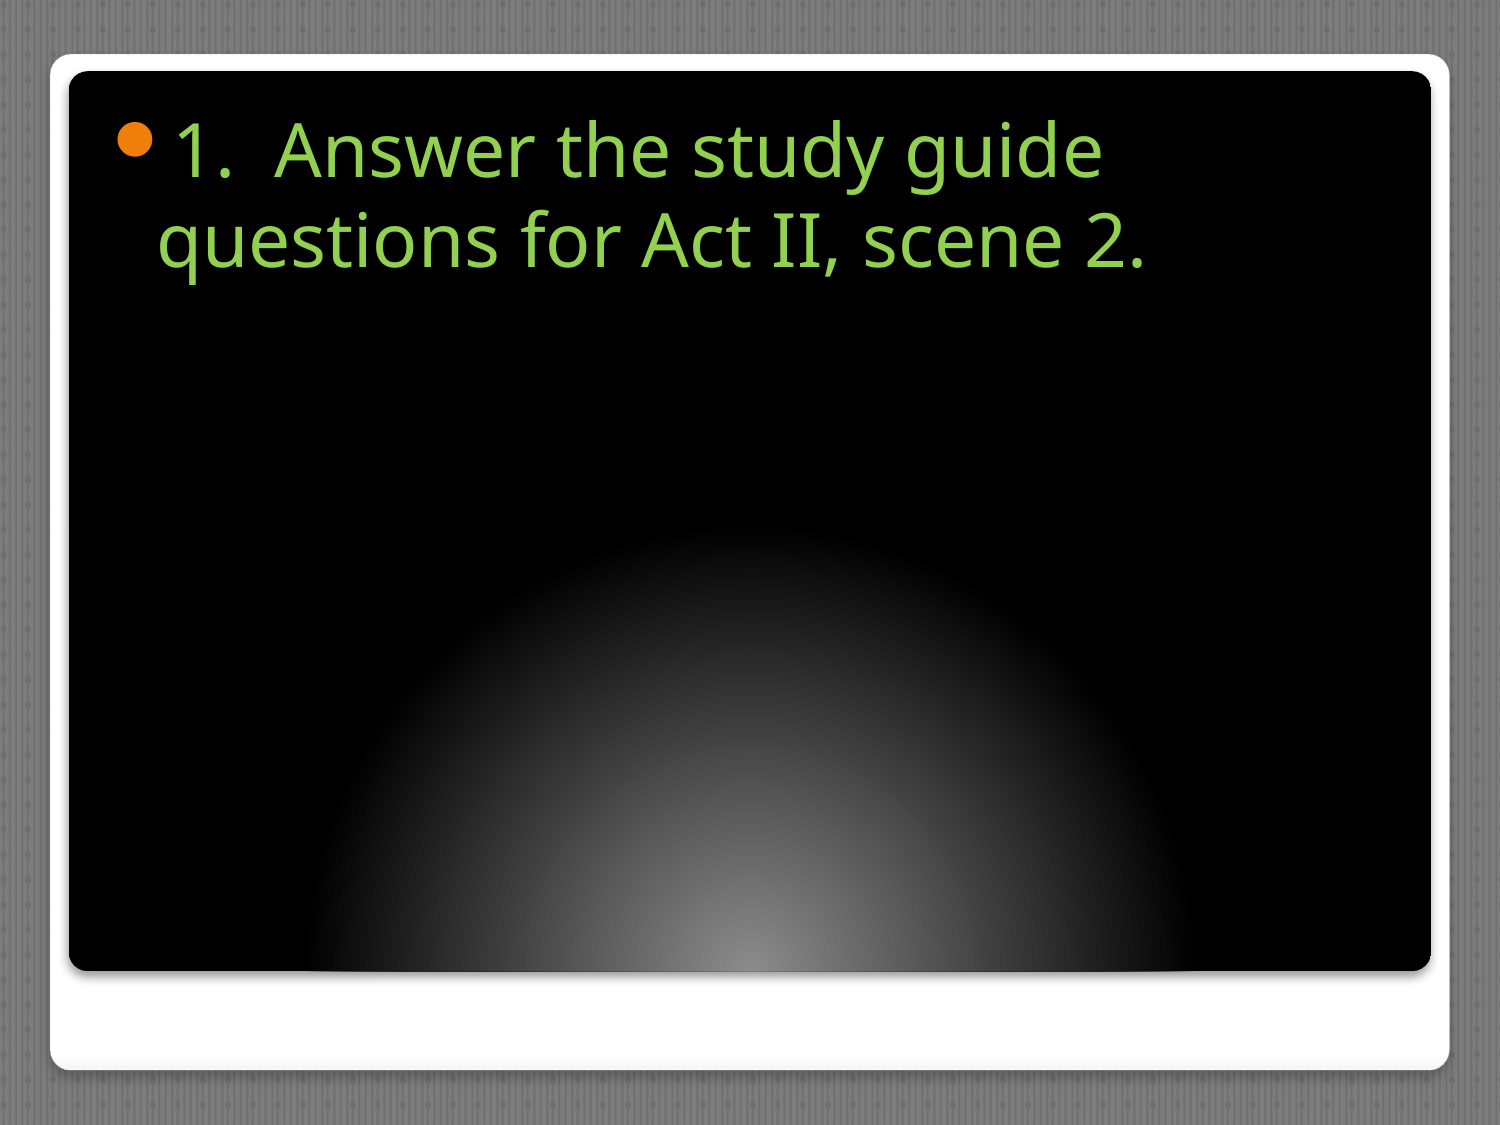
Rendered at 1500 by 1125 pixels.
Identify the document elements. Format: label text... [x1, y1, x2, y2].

list 1. Answer the study guide questions for Act II, scene 2. [82, 86, 1425, 774]
